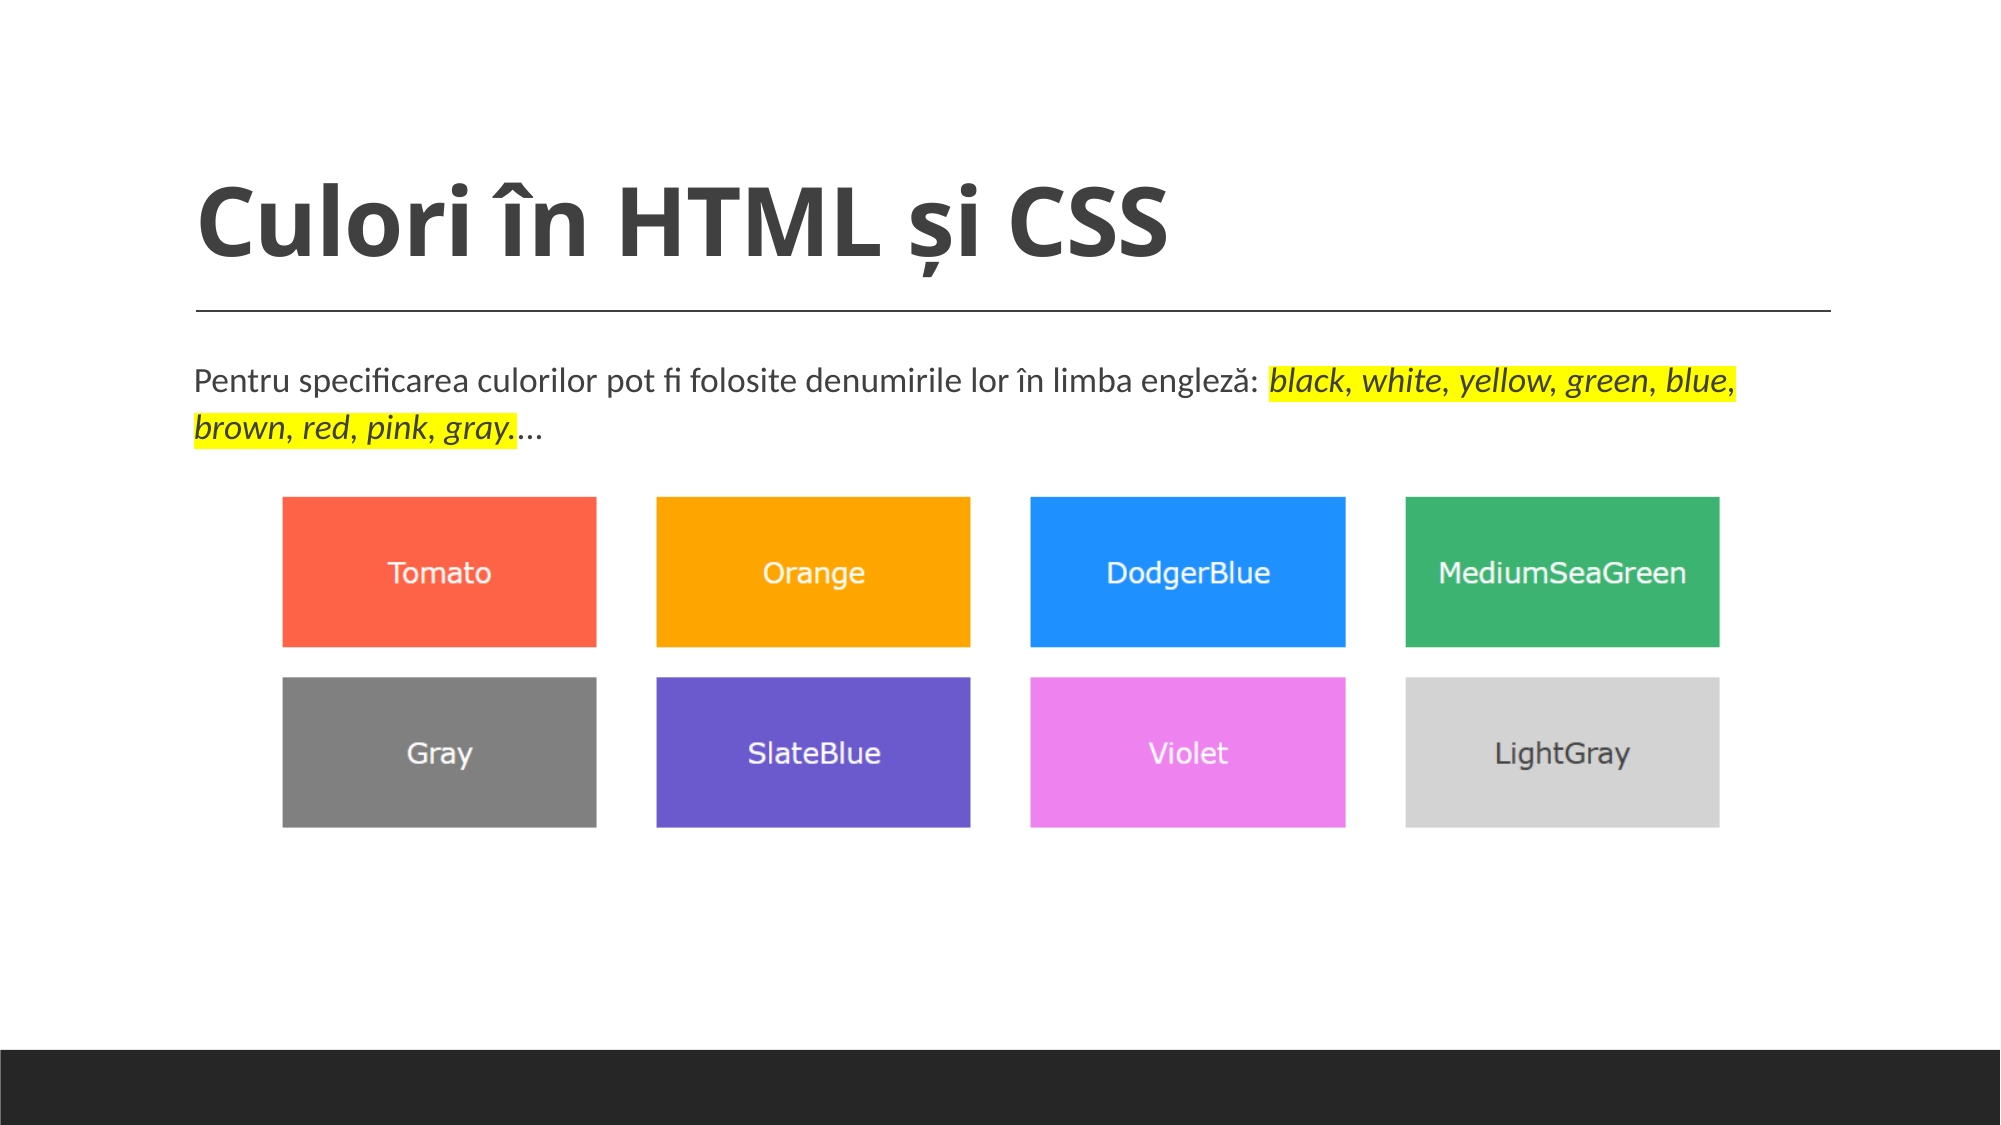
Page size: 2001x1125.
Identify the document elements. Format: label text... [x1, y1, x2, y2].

title Culori în HTML și CSS [180, 47, 1830, 285]
picture [268, 476, 1732, 835]
list Pentru specificarea culorilor pot fi folosite denumirile lor în limba engleză: black, white, yellow, green, blue, brown, red, pink, gray.... [180, 345, 1830, 455]
